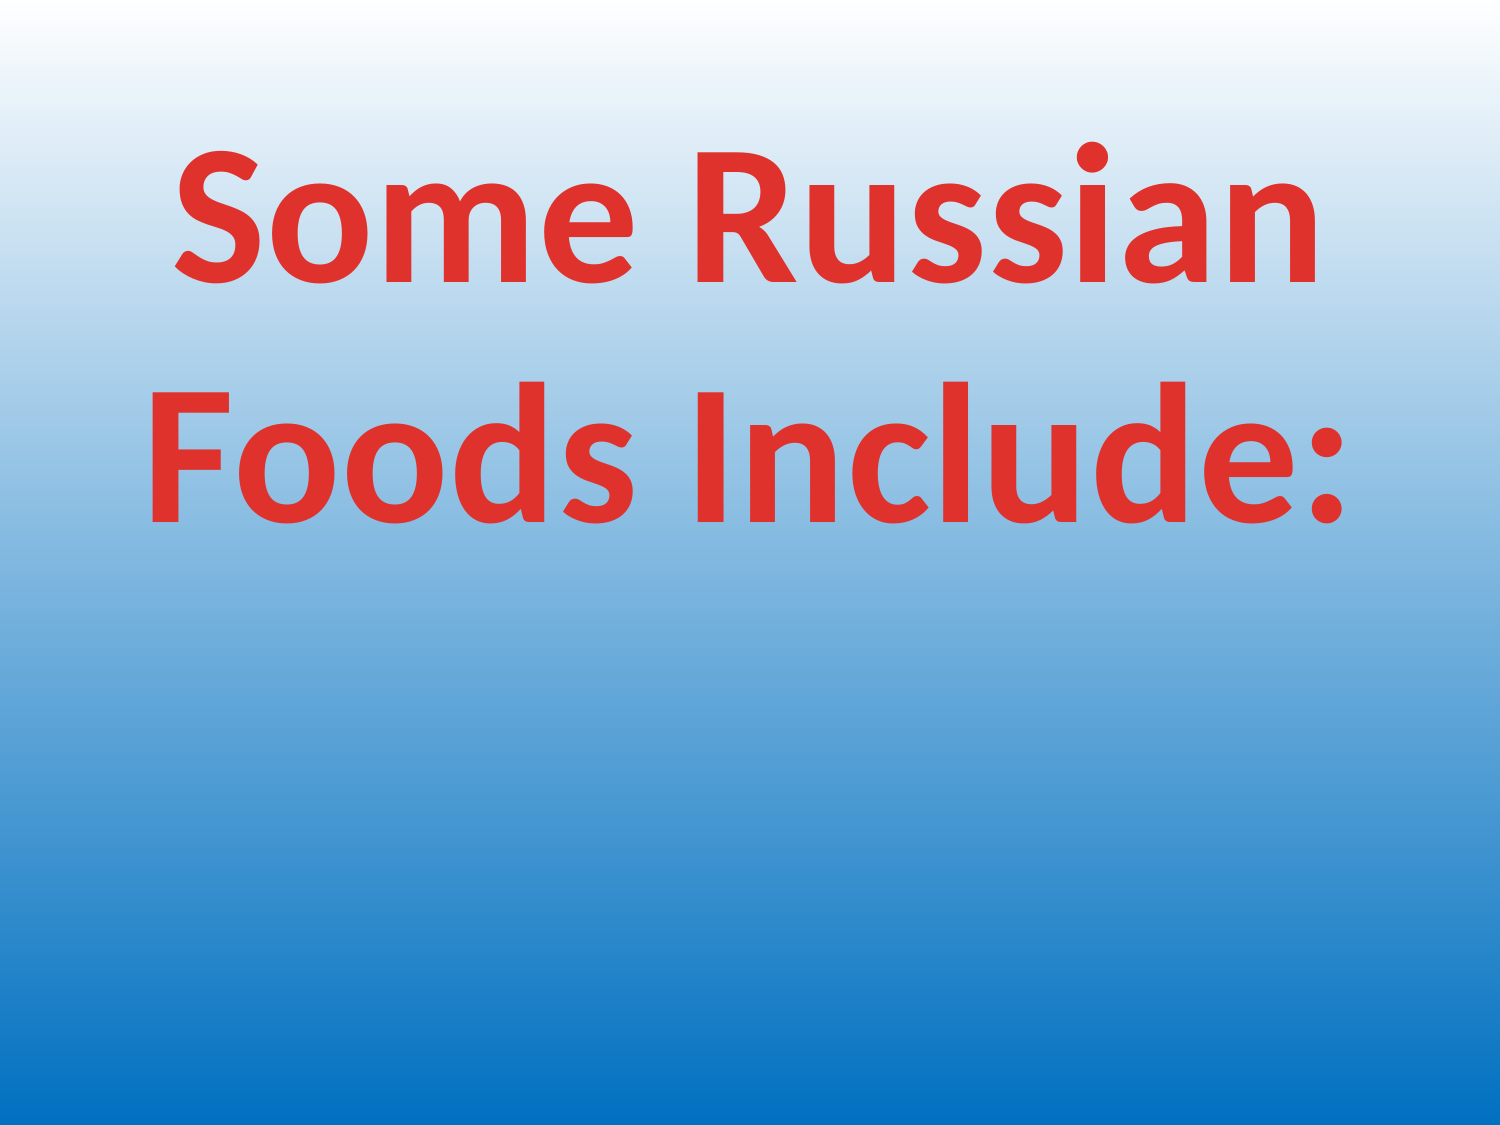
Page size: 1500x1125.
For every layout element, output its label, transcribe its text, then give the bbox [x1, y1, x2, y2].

text_box Some Russian Foods Include: [0, 74, 1500, 570]
